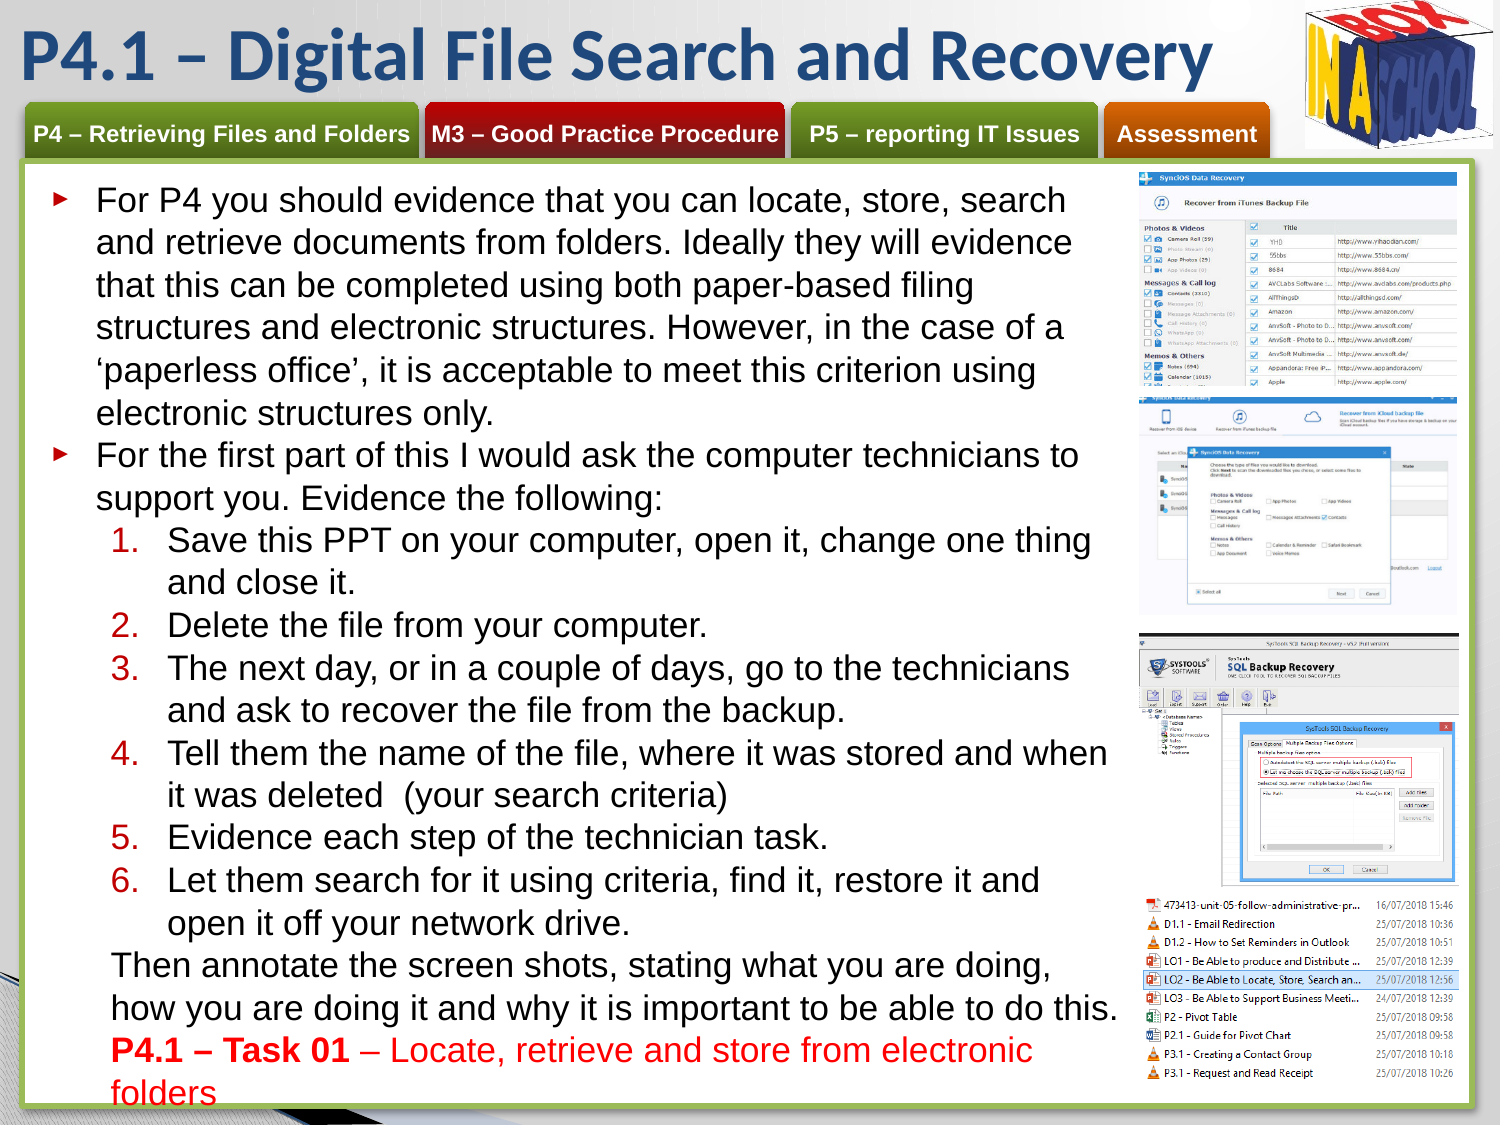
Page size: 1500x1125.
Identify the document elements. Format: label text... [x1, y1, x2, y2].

picture [1139, 396, 1457, 616]
picture [1139, 172, 1457, 387]
text_box For P4 you should evidence that you can locate, store, search and retrieve documents from folders. Ideally they will evidence that this can be completed using both paper-based filing structures and electronic structures. However, in the case of a ‘paperless office’, it is acceptable to meet this criterion using electronic structures only. For the first part of this I would ask the computer technicians to support you. Evidence the following: Save this PPT on your computer, open it, change one thing and close it. Delete the file from your computer. The next day, or in a couple of days, go to the technicians and ask to recover the file from the backup. Tell them the name of the file, where it was stored and when it was deleted (your search criteria) Evidence each step of the technician task. Let them search for it using criteria, find it, restore it and open it off your network drive. Then annotate the screen shots, stating what you are doing, how you are doing it and why it is important to be able to do this. P4.1 – Task 01 – Locate, retrieve and store from electronic folders [34, 169, 1140, 1120]
title P4.1 – Digital File Search and Recovery [5, 0, 1270, 102]
picture [1139, 633, 1459, 888]
picture [1305, 0, 1494, 149]
picture [293, 1120, 303, 1125]
picture [1139, 898, 1459, 1086]
